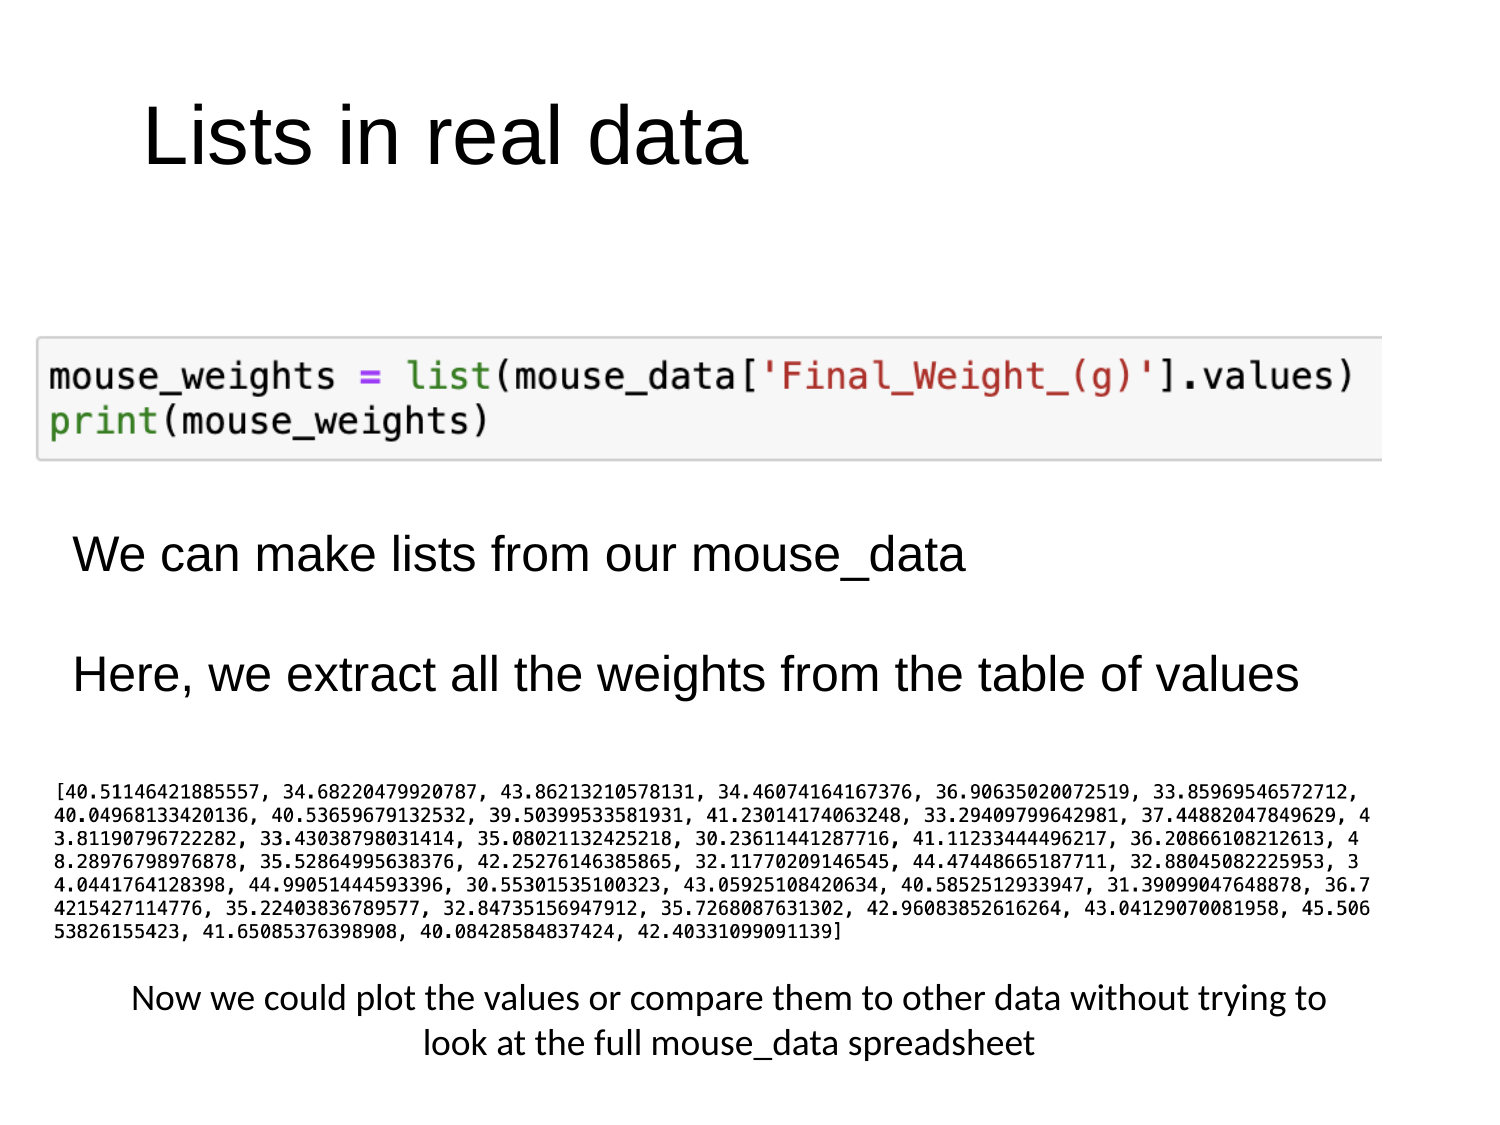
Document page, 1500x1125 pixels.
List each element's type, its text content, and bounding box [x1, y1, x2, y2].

text_box We can make lists from our mouse_data Here, we extract all the weights from the table of values [57, 514, 1316, 710]
picture [19, 302, 1382, 468]
picture [43, 775, 1382, 950]
text_box Now we could plot the values or compare them to other data without trying to look at the full mouse_data spreadsheet [105, 965, 1355, 1071]
text_box Lists in real data [128, 84, 1422, 303]
